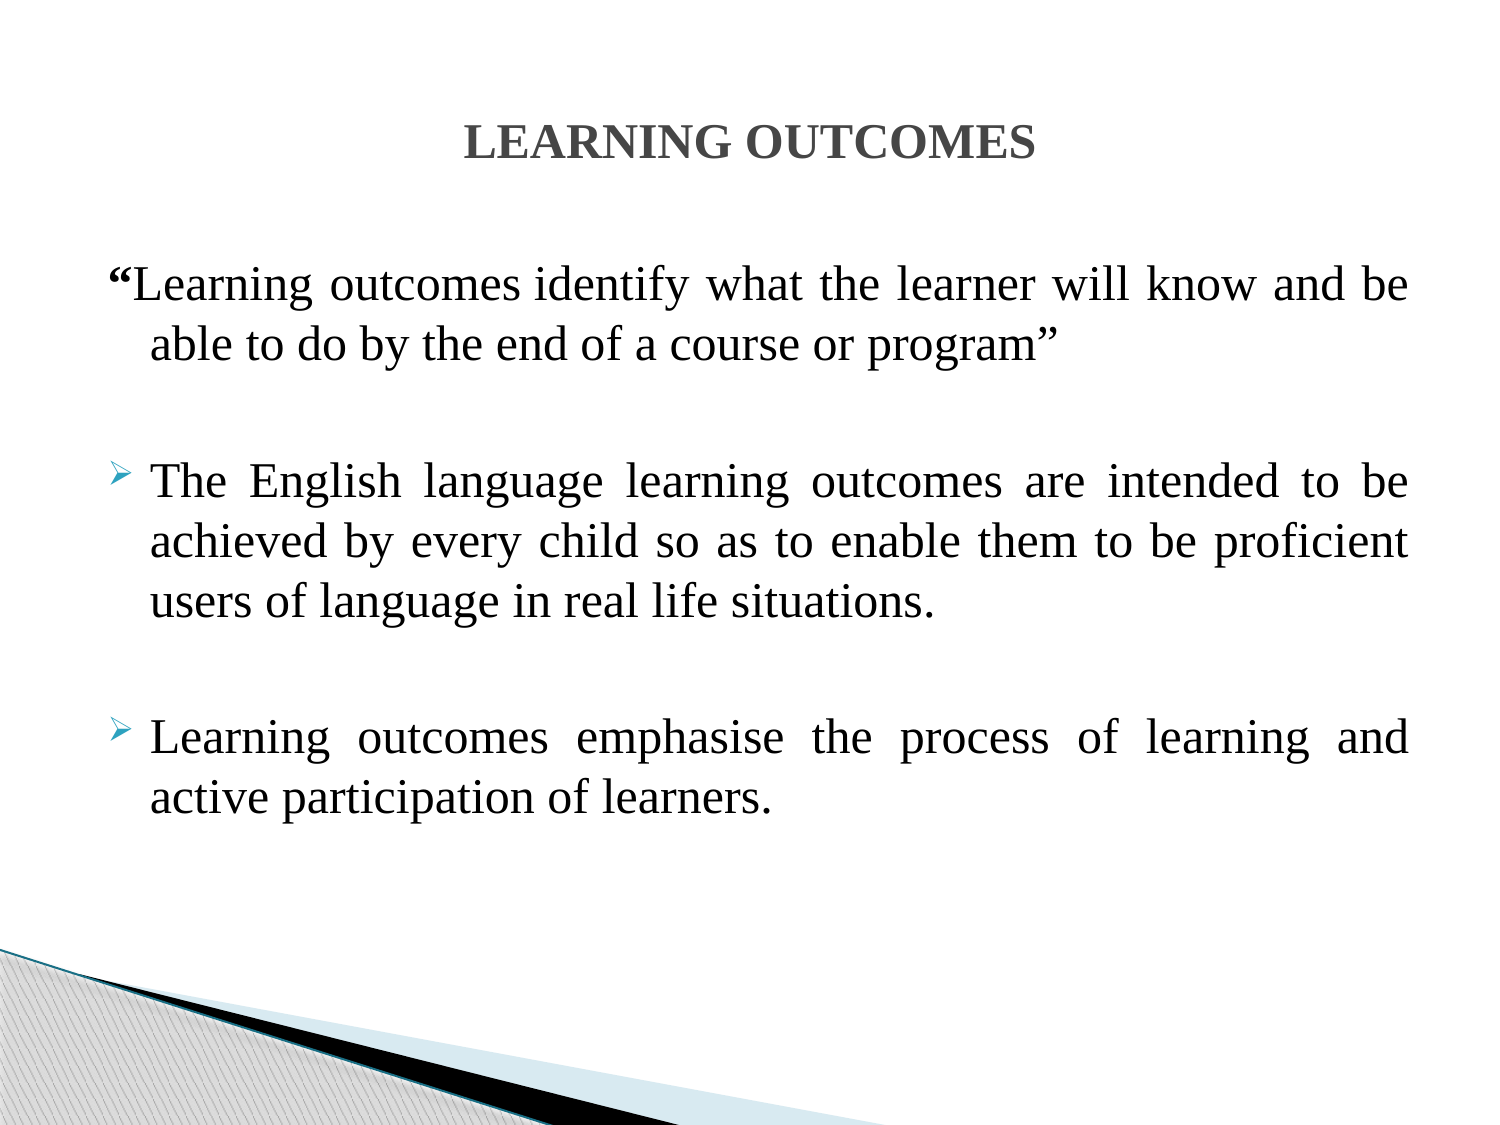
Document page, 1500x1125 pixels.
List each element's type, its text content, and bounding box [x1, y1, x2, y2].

title LEARNING OUTCOMES [75, 45, 1425, 233]
list “Learning outcomes identify what the learner will know and be able to do by the end of a course or program” The English language learning outcomes are intended to be achieved by every child so as to enable them to be proficient users of language in real life situations. Learning outcomes emphasise the process of learning and active participation of learners. [75, 243, 1425, 986]
